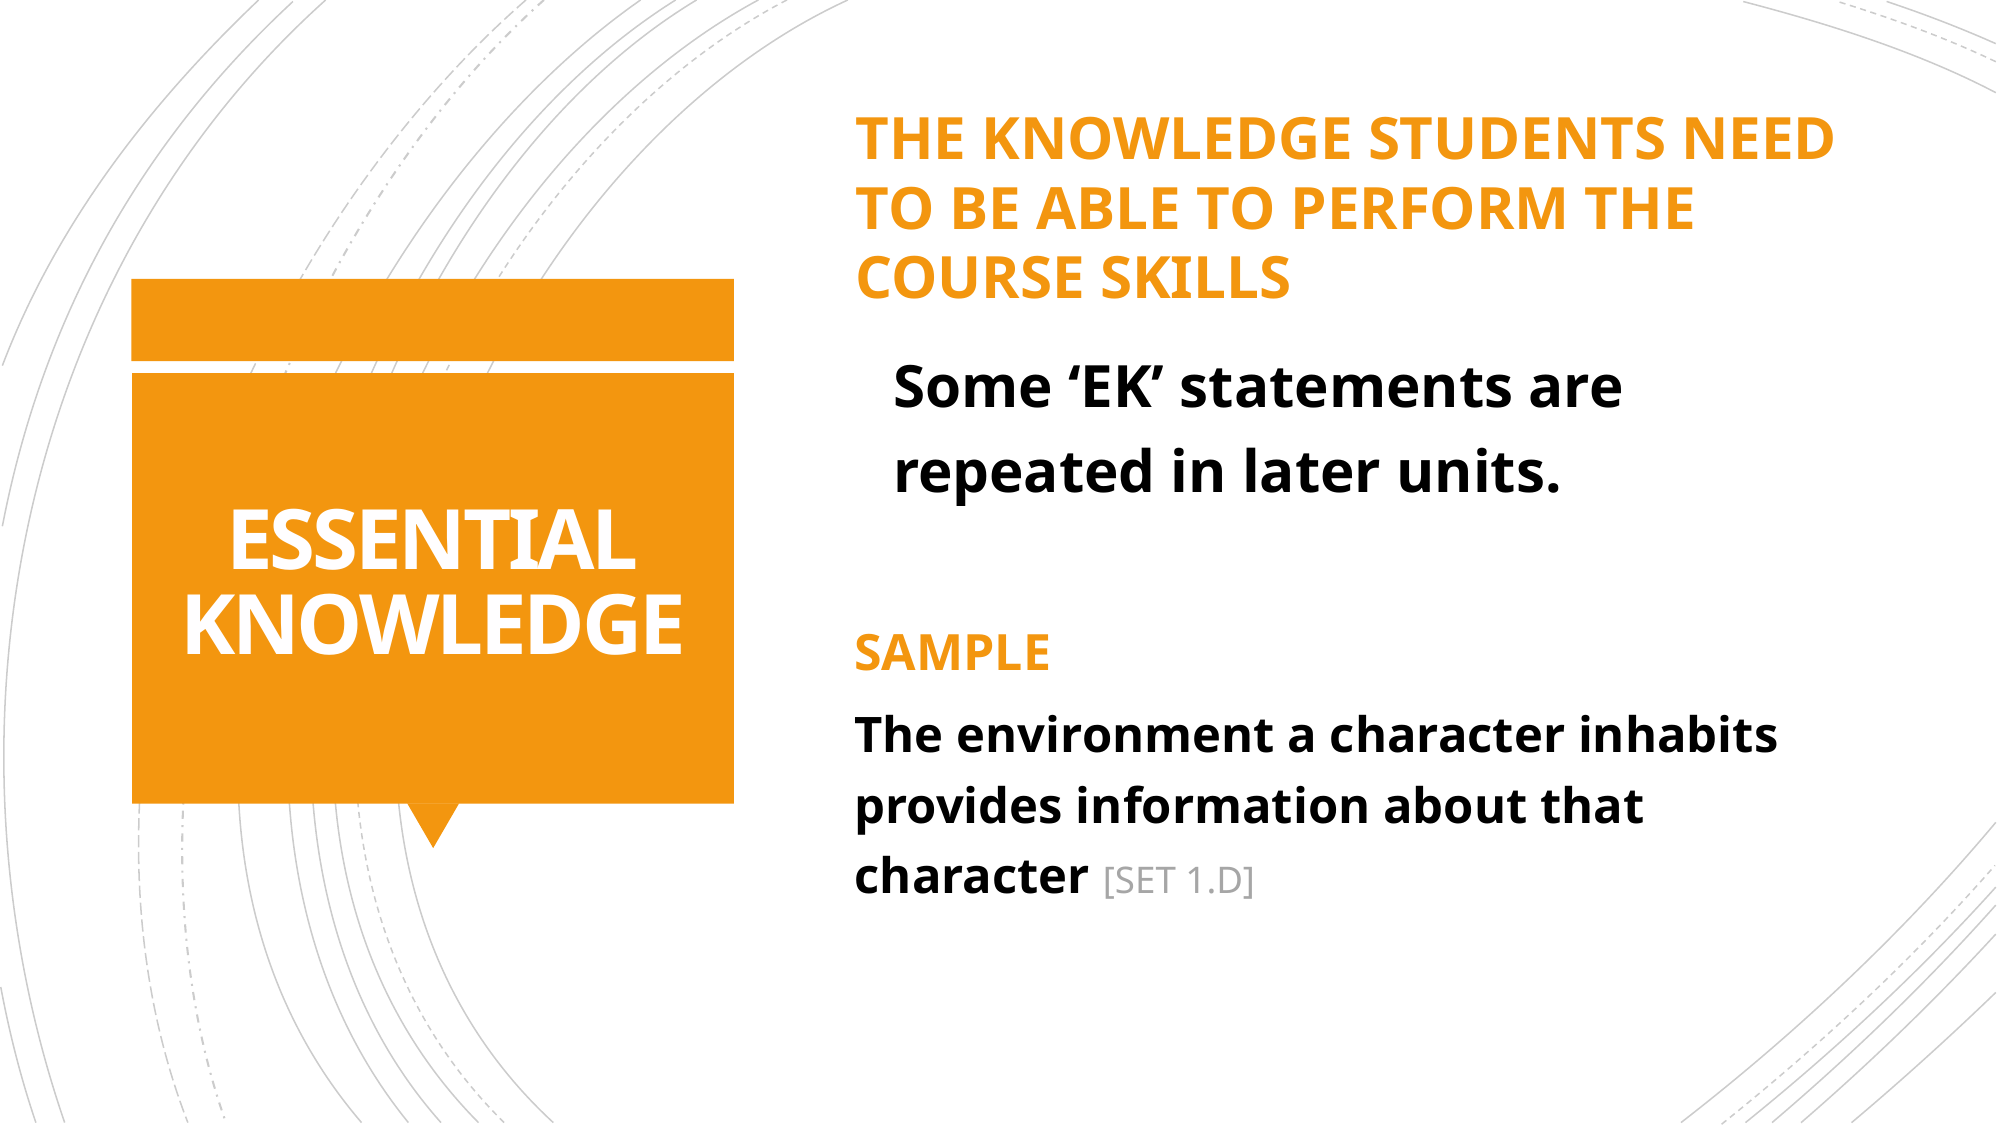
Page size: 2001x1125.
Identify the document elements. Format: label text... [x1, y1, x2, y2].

title ESSENTIAL KNOWLEDGE [145, 383, 721, 789]
list The environment a character inhabits provides information about that character [SET 1.D] [839, 684, 1869, 912]
text_box Some ‘EK’ statements are repeated in later units. [840, 328, 1869, 494]
text_box SAMPLE [839, 601, 1868, 714]
text_box The Knowledge students need to be able to perform the course skills [840, 93, 1869, 328]
